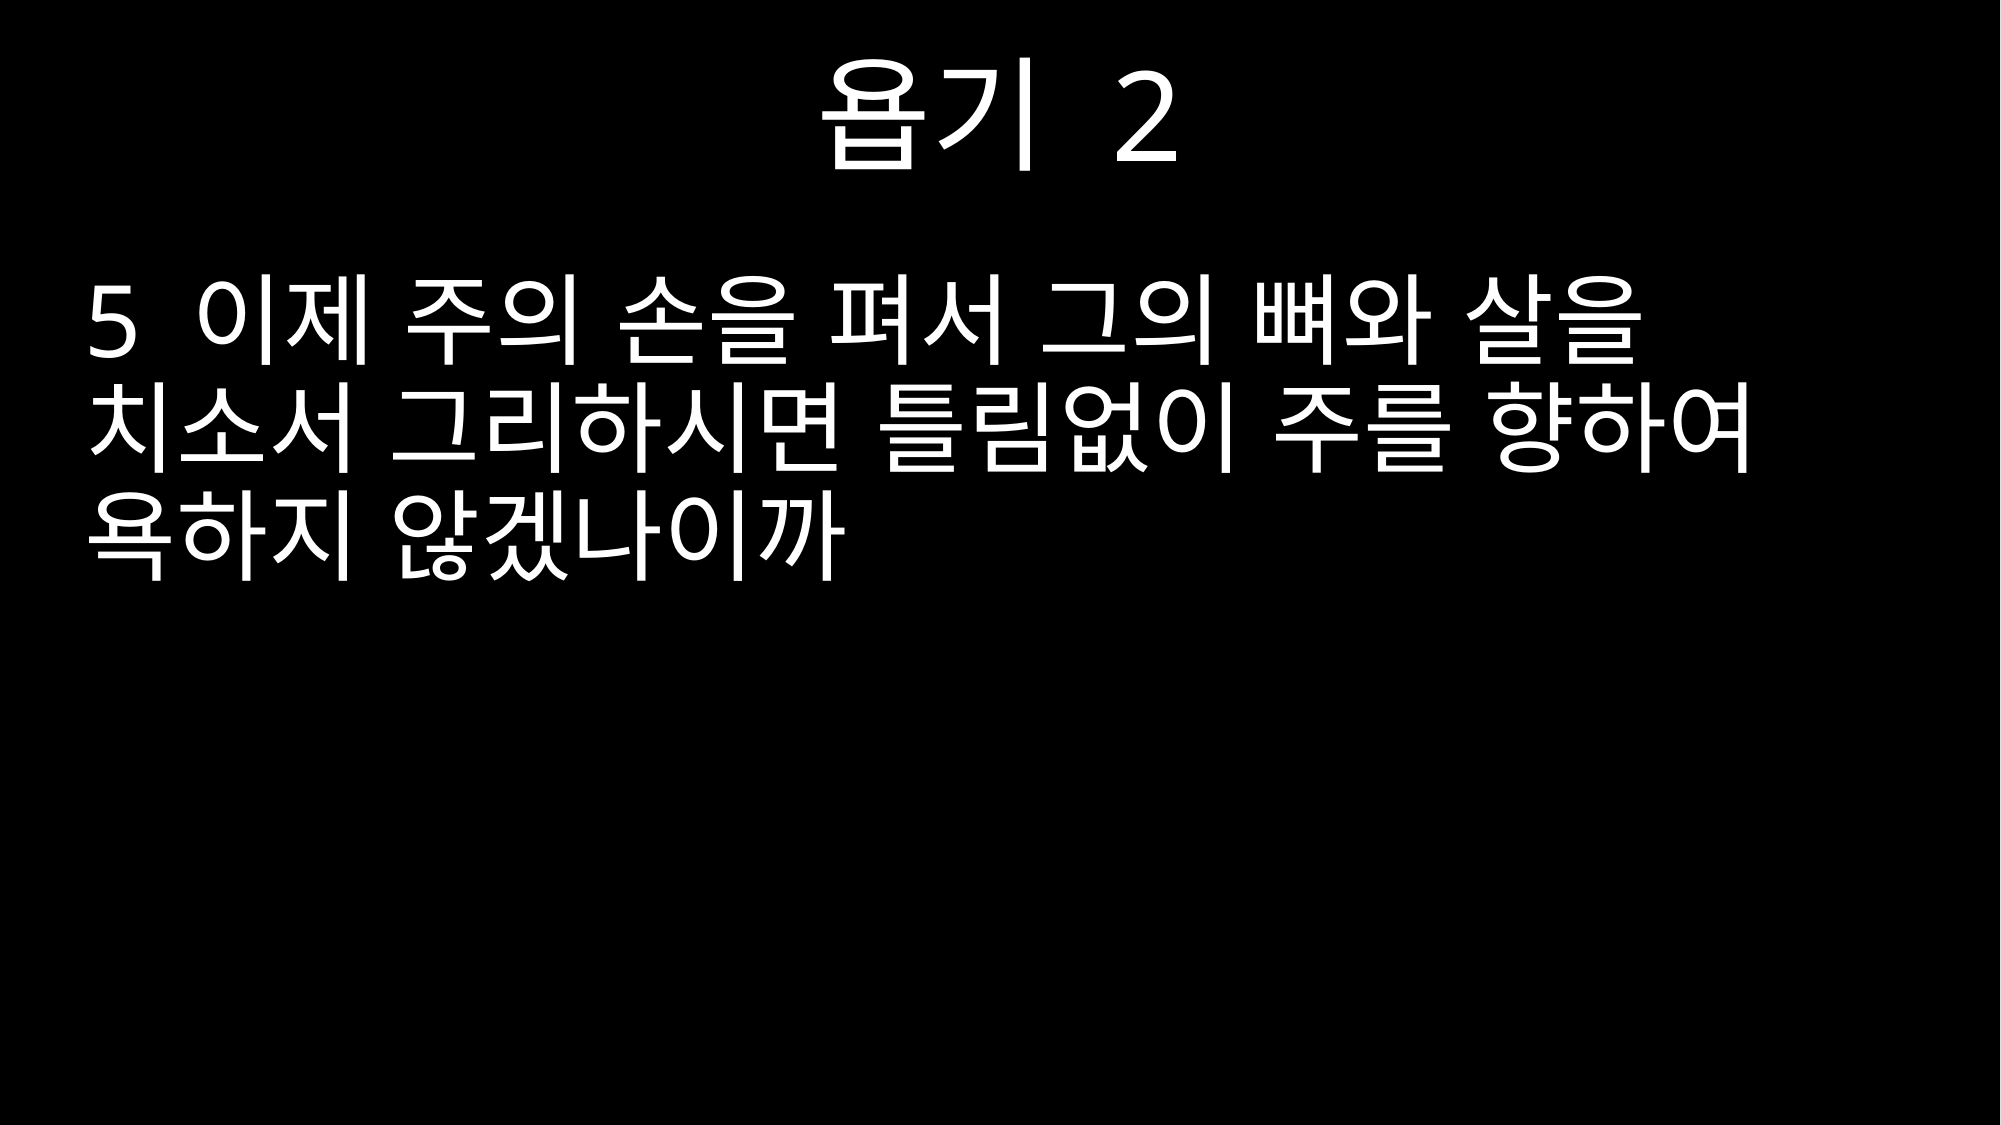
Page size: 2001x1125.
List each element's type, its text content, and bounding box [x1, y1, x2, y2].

list 5 이제 주의 손을 펴서 그의 뼈와 살을 치소서 그리하시면 틀림없이 주를 향하여 욕하지 않겠나이까 [69, 263, 1953, 423]
picture [0, 0, 2001, 1125]
footer 욥기 2 [0, 32, 2000, 192]
